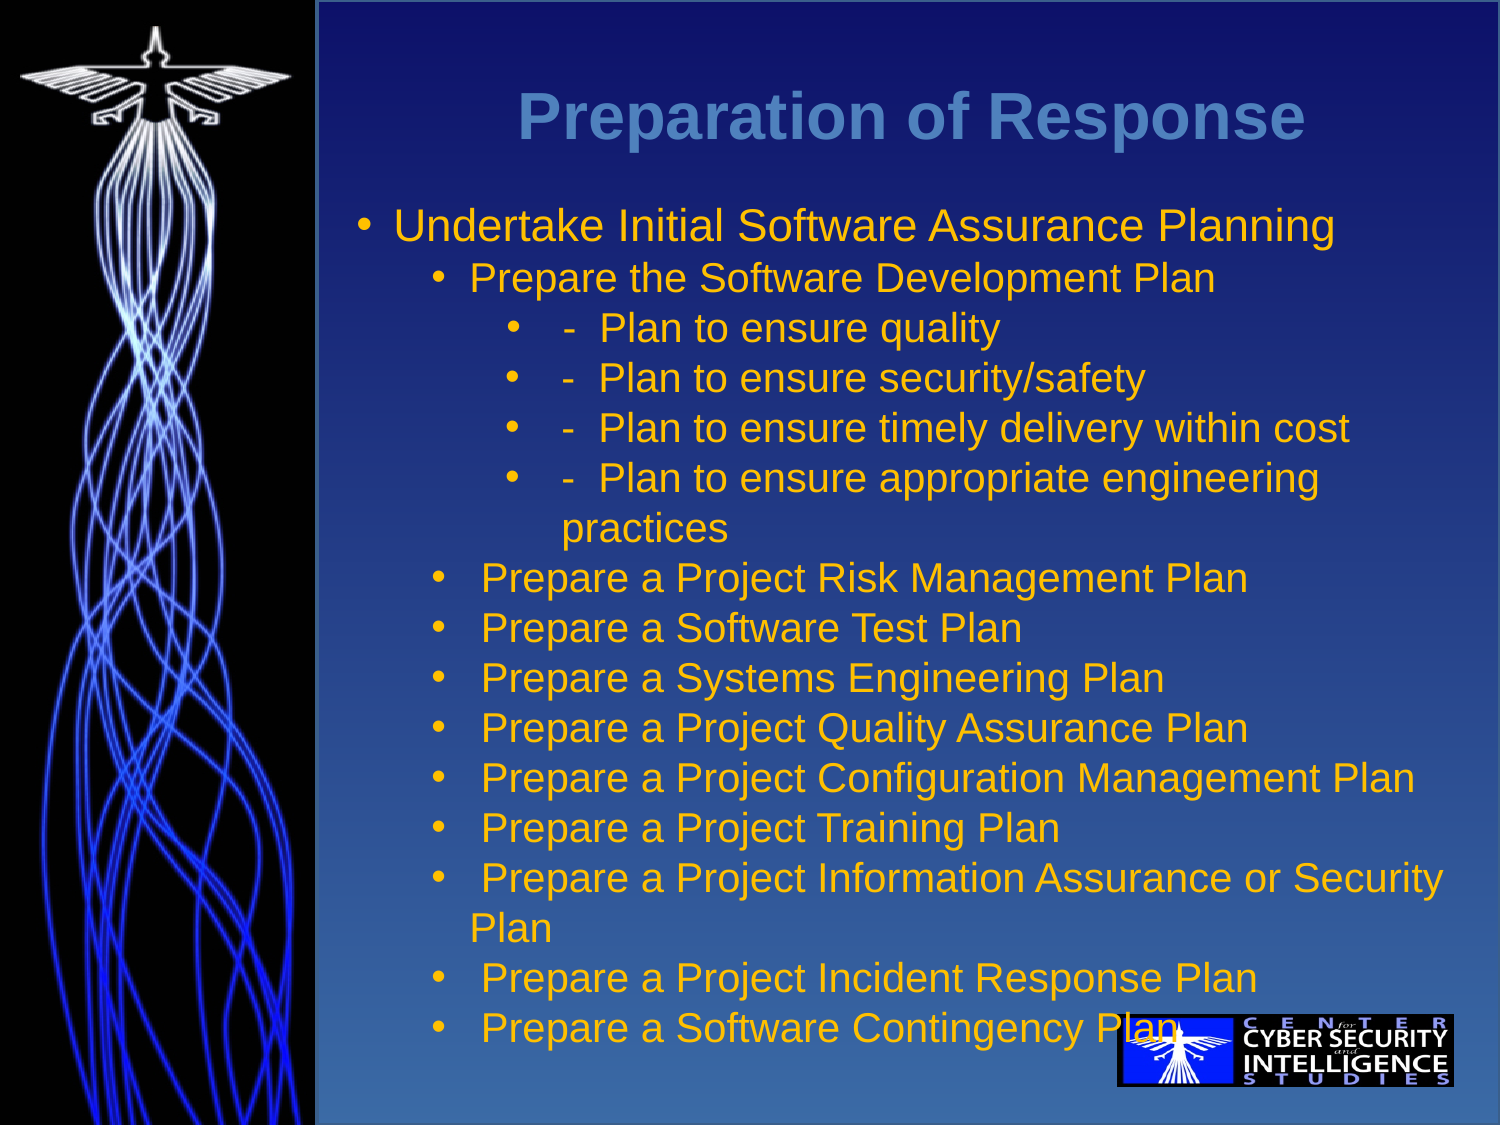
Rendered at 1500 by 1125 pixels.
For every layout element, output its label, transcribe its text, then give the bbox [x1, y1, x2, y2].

picture [1117, 1013, 1455, 1087]
text_box Undertake Initial Software Assurance Planning Prepare the Software Development Plan - Plan to ensure quality - Plan to ensure security/safety - Plan to ensure timely delivery within cost - Plan to ensure appropriate engineering practices Prepare a Project Risk Management Plan Prepare a Software Test Plan Prepare a Systems Engineering Plan Prepare a Project Quality Assurance Plan Prepare a Project Configuration Management Plan Prepare a Project Training Plan Prepare a Project Information Assurance or Security Plan Prepare a Project Incident Response Plan Prepare a Software Contingency Plan [339, 187, 1500, 938]
picture [0, 0, 316, 1125]
title Preparation of Response [362, 62, 1463, 163]
text_box [317, 0, 1500, 1125]
